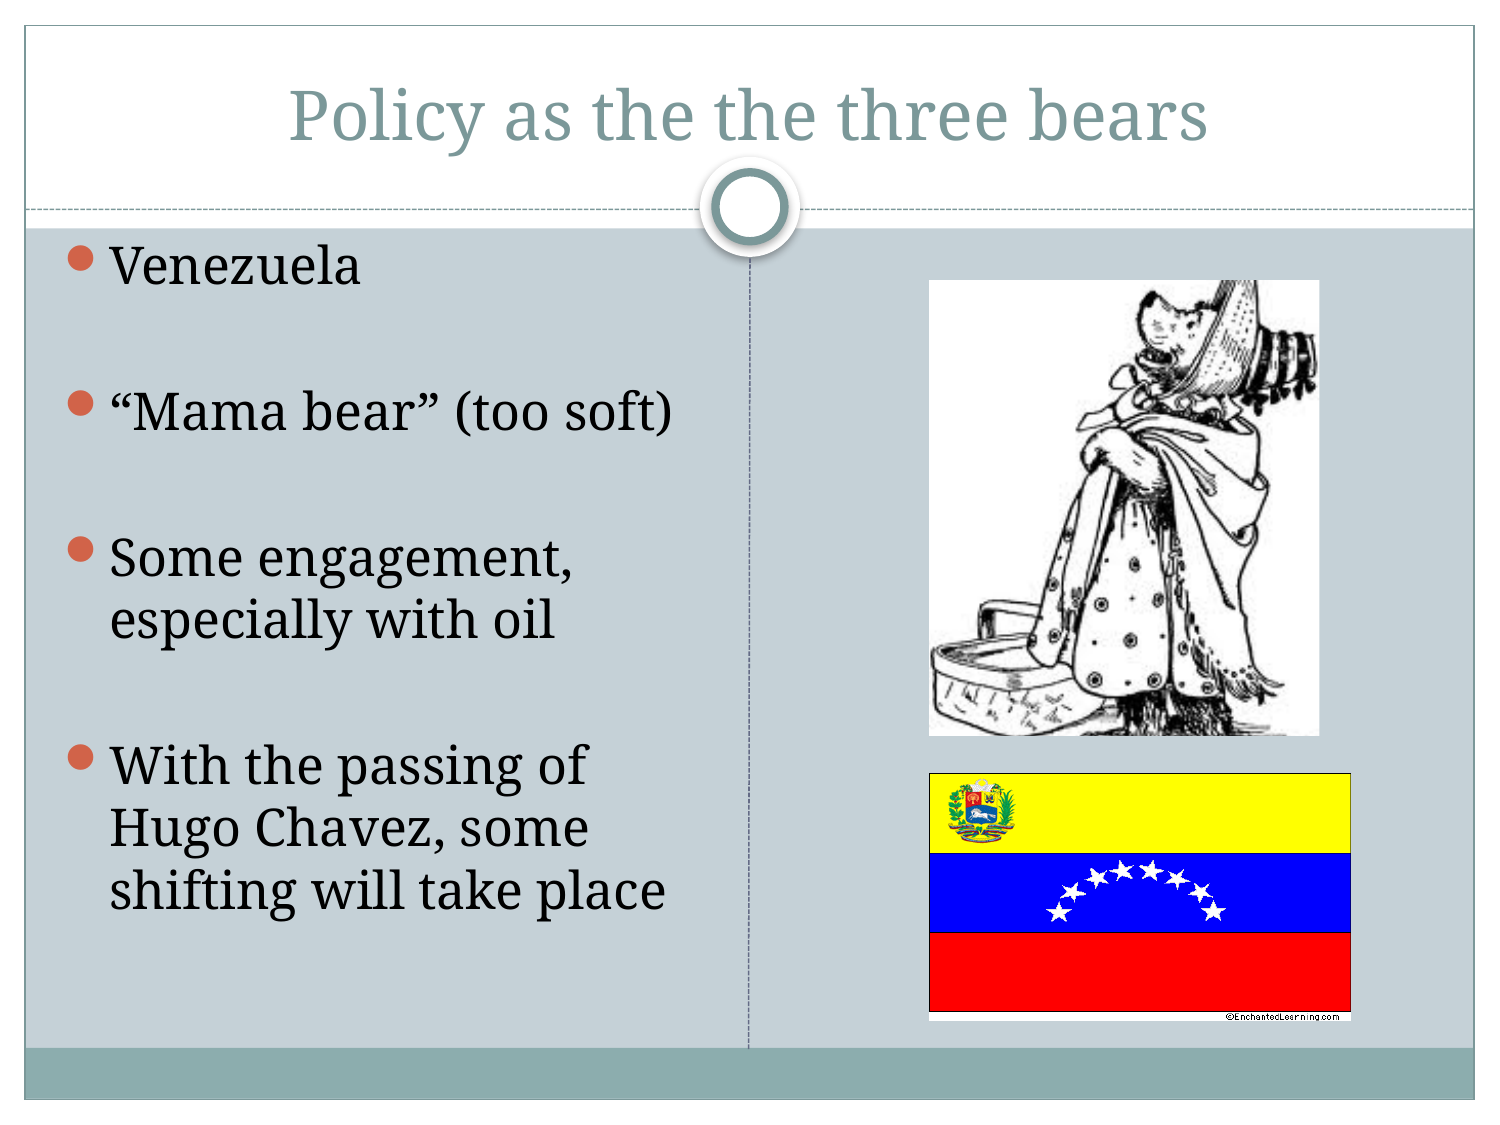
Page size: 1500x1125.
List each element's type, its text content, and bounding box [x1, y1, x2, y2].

title Policy as the the three bears [49, 37, 1450, 162]
list Venezuela “Mama bear” (too soft) Some engagement, especially with oil With the passing of Hugo Chavez, some shifting will take place [49, 224, 712, 993]
picture [928, 773, 1351, 1021]
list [928, 279, 1320, 736]
